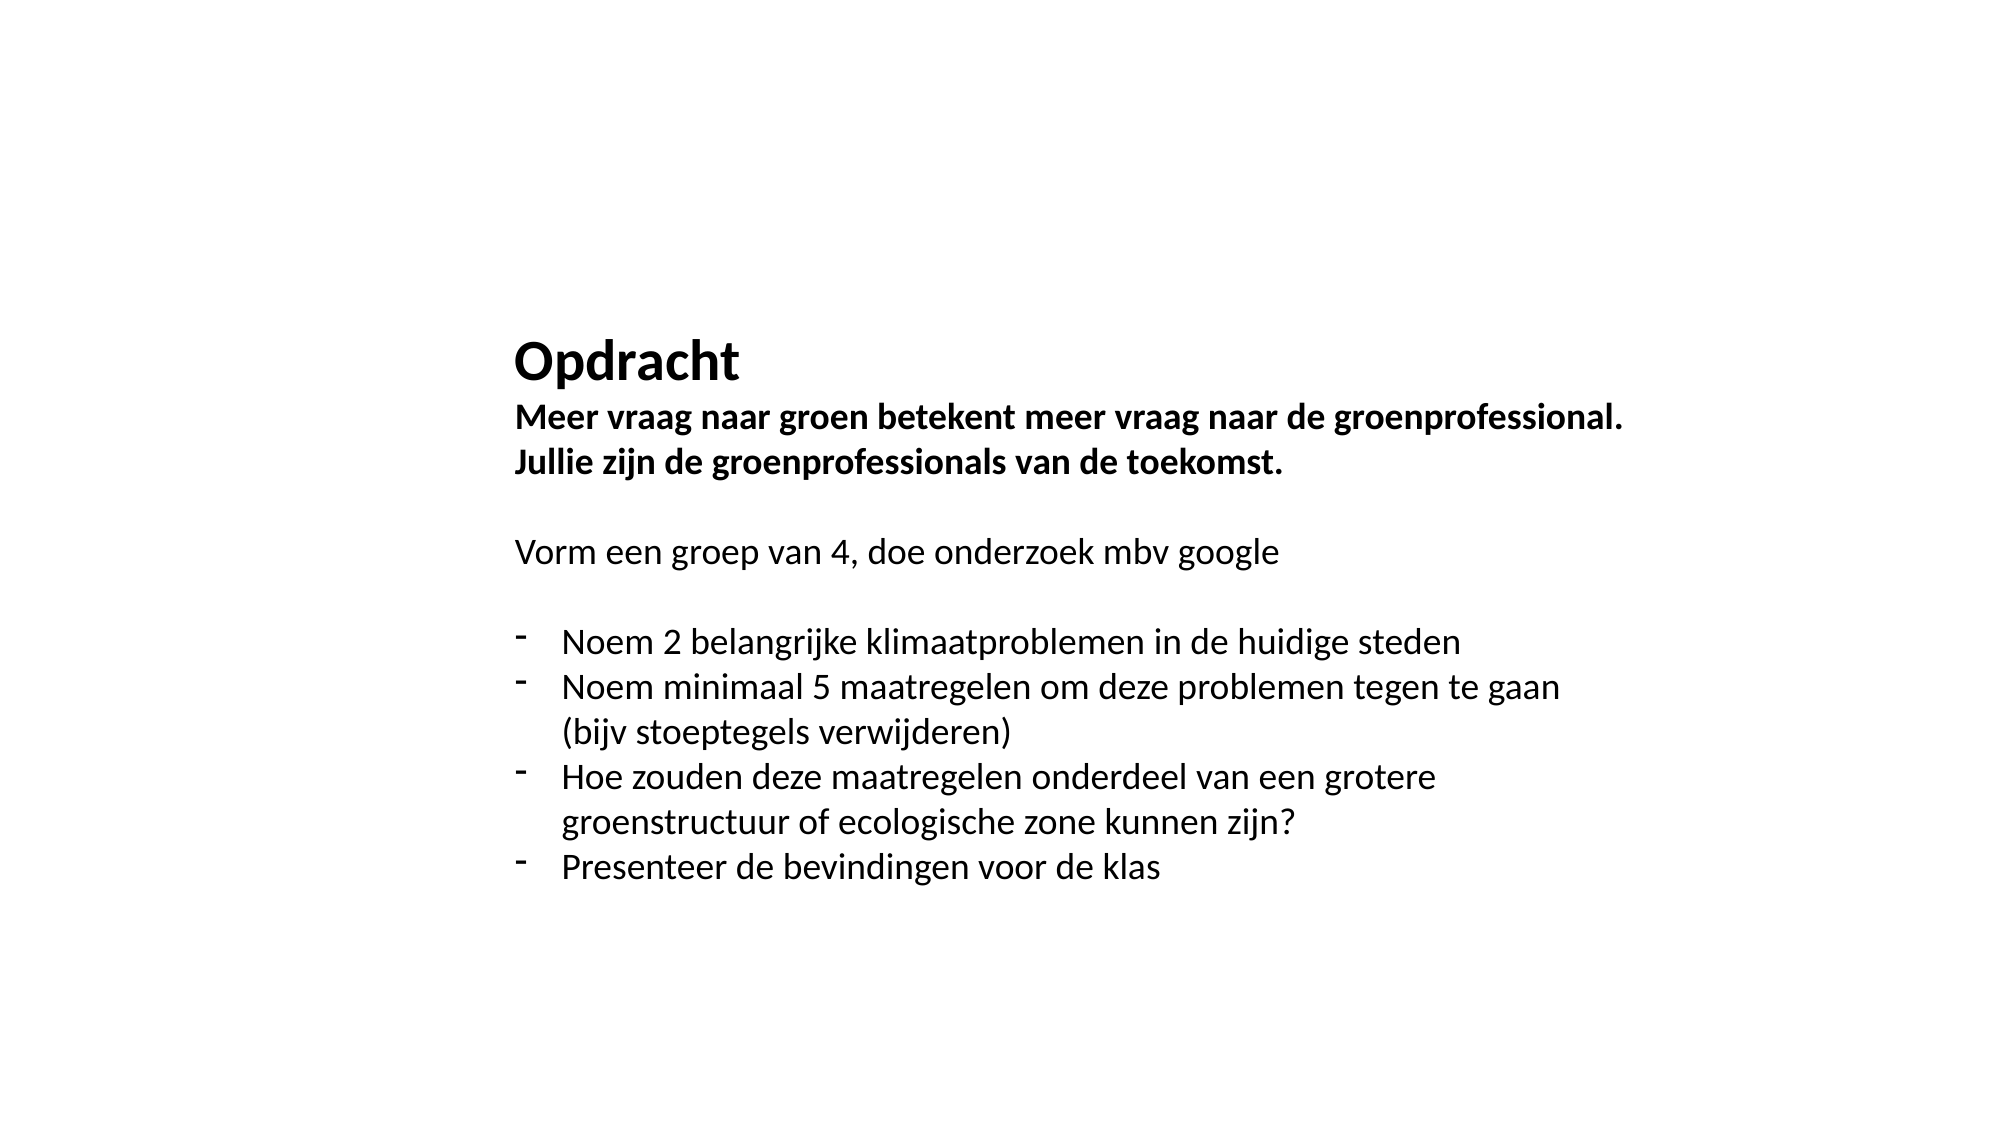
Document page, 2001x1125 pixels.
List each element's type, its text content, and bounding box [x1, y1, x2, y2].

text_box Opdracht Meer vraag naar groen betekent meer vraag naar de groenprofessional. Jullie zijn de groenprofessionals van de toekomst. Vorm een groep van 4, doe onderzoek mbv google Noem 2 belangrijke klimaatproblemen in de huidige steden Noem minimaal 5 maatregelen om deze problemen tegen te gaan (bijv stoeptegels verwijderen) Hoe zouden deze maatregelen onderdeel van een grotere groenstructuur of ecologische zone kunnen zijn? Presenteer de bevindingen voor de klas [500, 315, 1644, 940]
